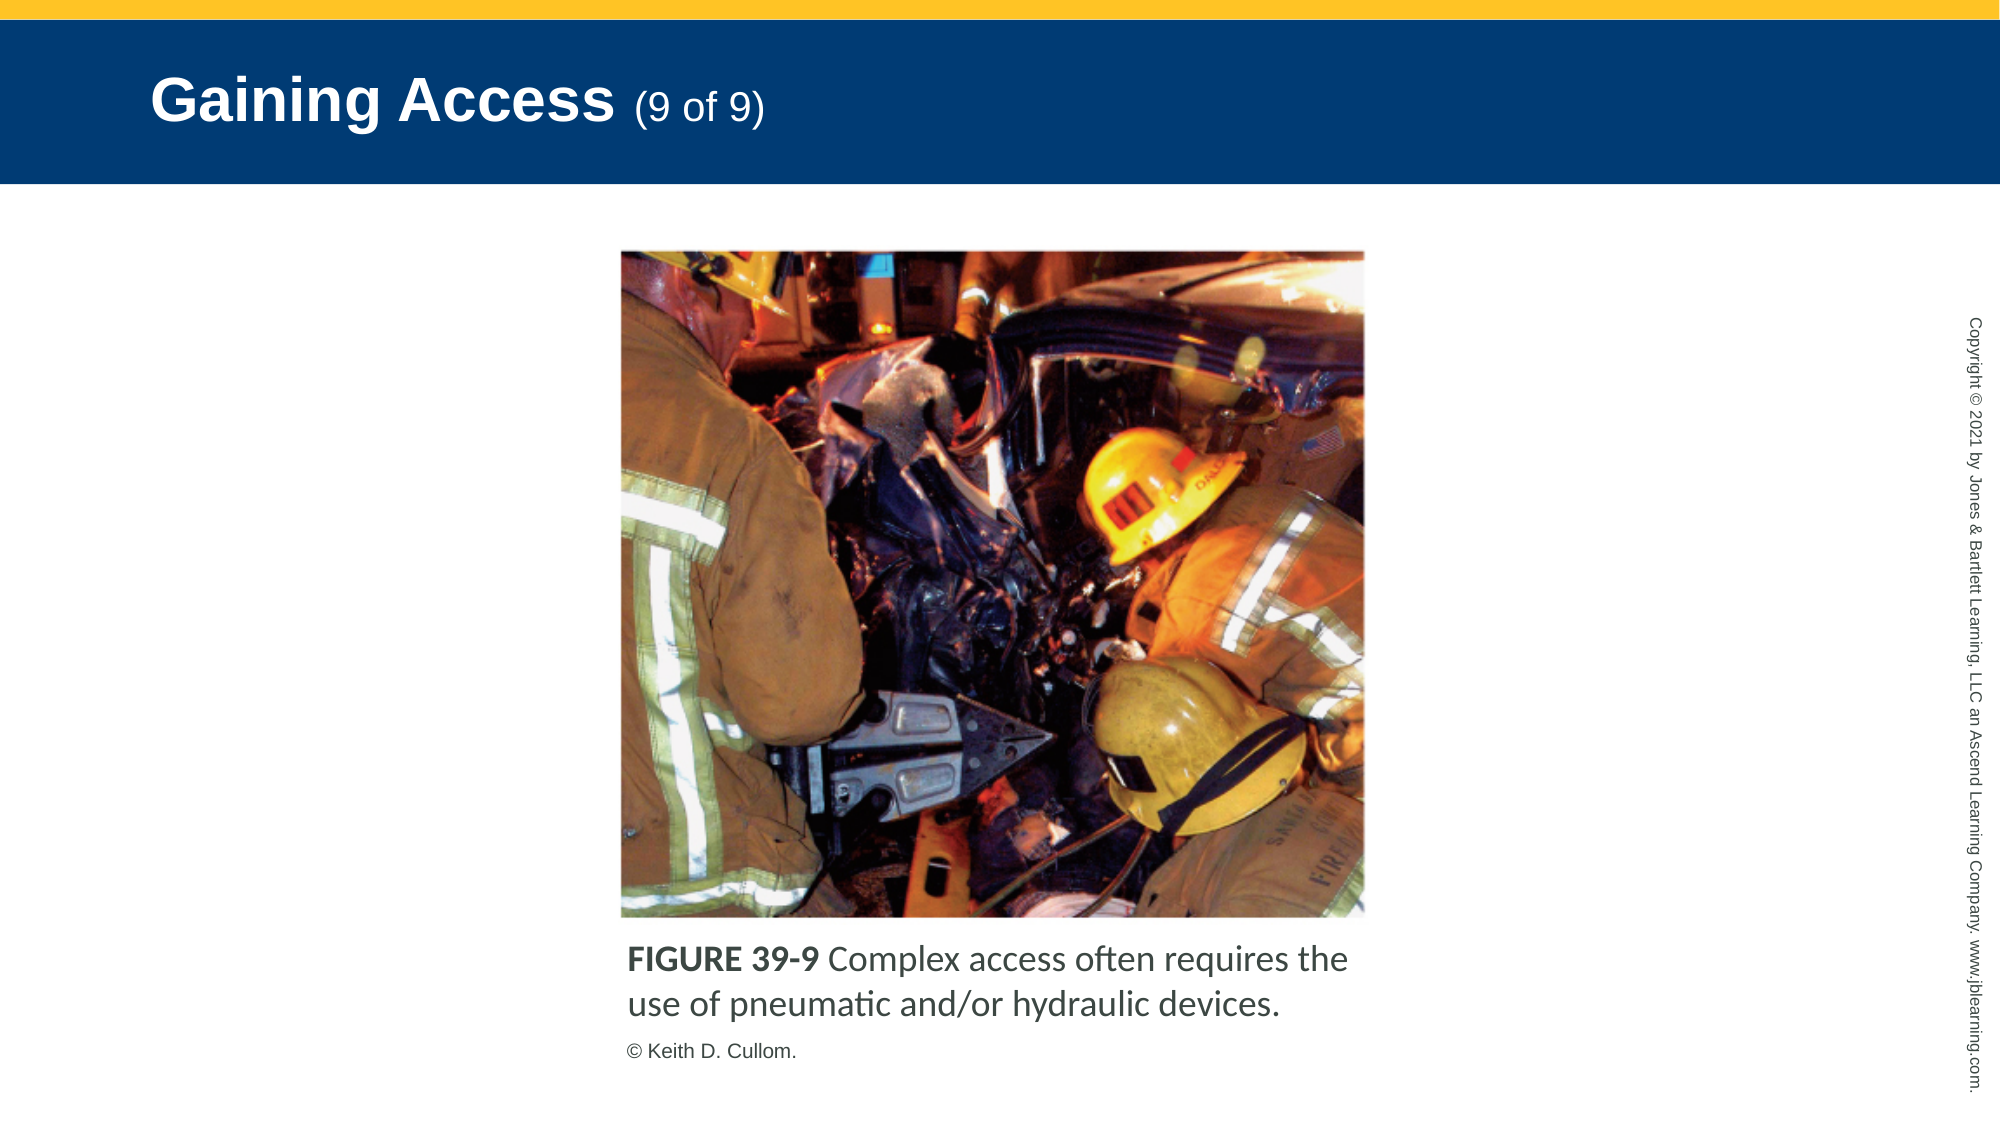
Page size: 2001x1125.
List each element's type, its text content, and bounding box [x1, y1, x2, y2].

picture [618, 245, 1374, 925]
text_box FIGURE 39-9 Complex access often requires the use of pneumatic and/or hydraulic devices. [612, 926, 1374, 1032]
title Gaining Access (9 of 9) [0, 19, 2000, 185]
text_box © Keith D. Cullom. [612, 1030, 813, 1071]
